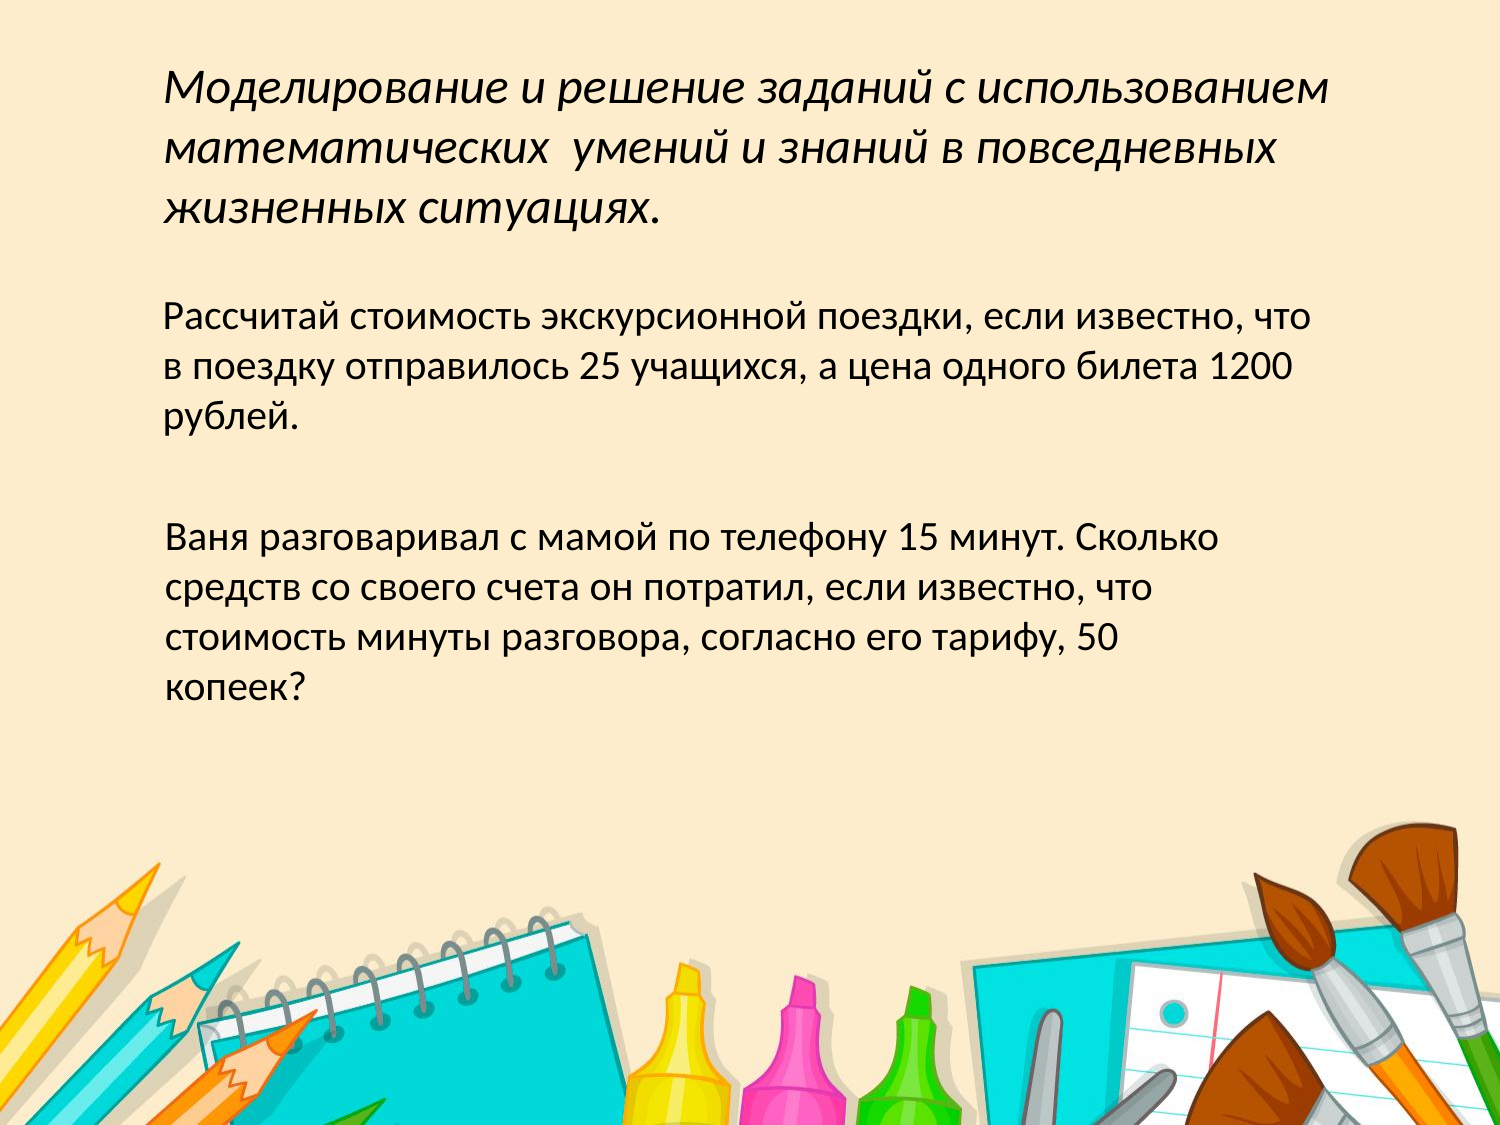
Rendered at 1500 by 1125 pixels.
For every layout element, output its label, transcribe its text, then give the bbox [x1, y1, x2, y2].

text_box Рассчитай стоимость экскурсионной поездки, если известно, что в поездку отправилось 25 учащихся, а цена одного билета 1200 рублей. [147, 280, 1338, 446]
picture [0, 0, 1500, 1125]
text_box Моделирование и решение заданий с использованием математических умений и знаний в повседневных жизненных ситуациях. [147, 45, 1357, 241]
text_box Ваня разговаривал с мамой по телефону 15 минут. Сколько средств со своего счета он потратил, если известно, что стоимость минуты разговора, согласно его тарифу, 50 копеек? [150, 501, 1265, 717]
